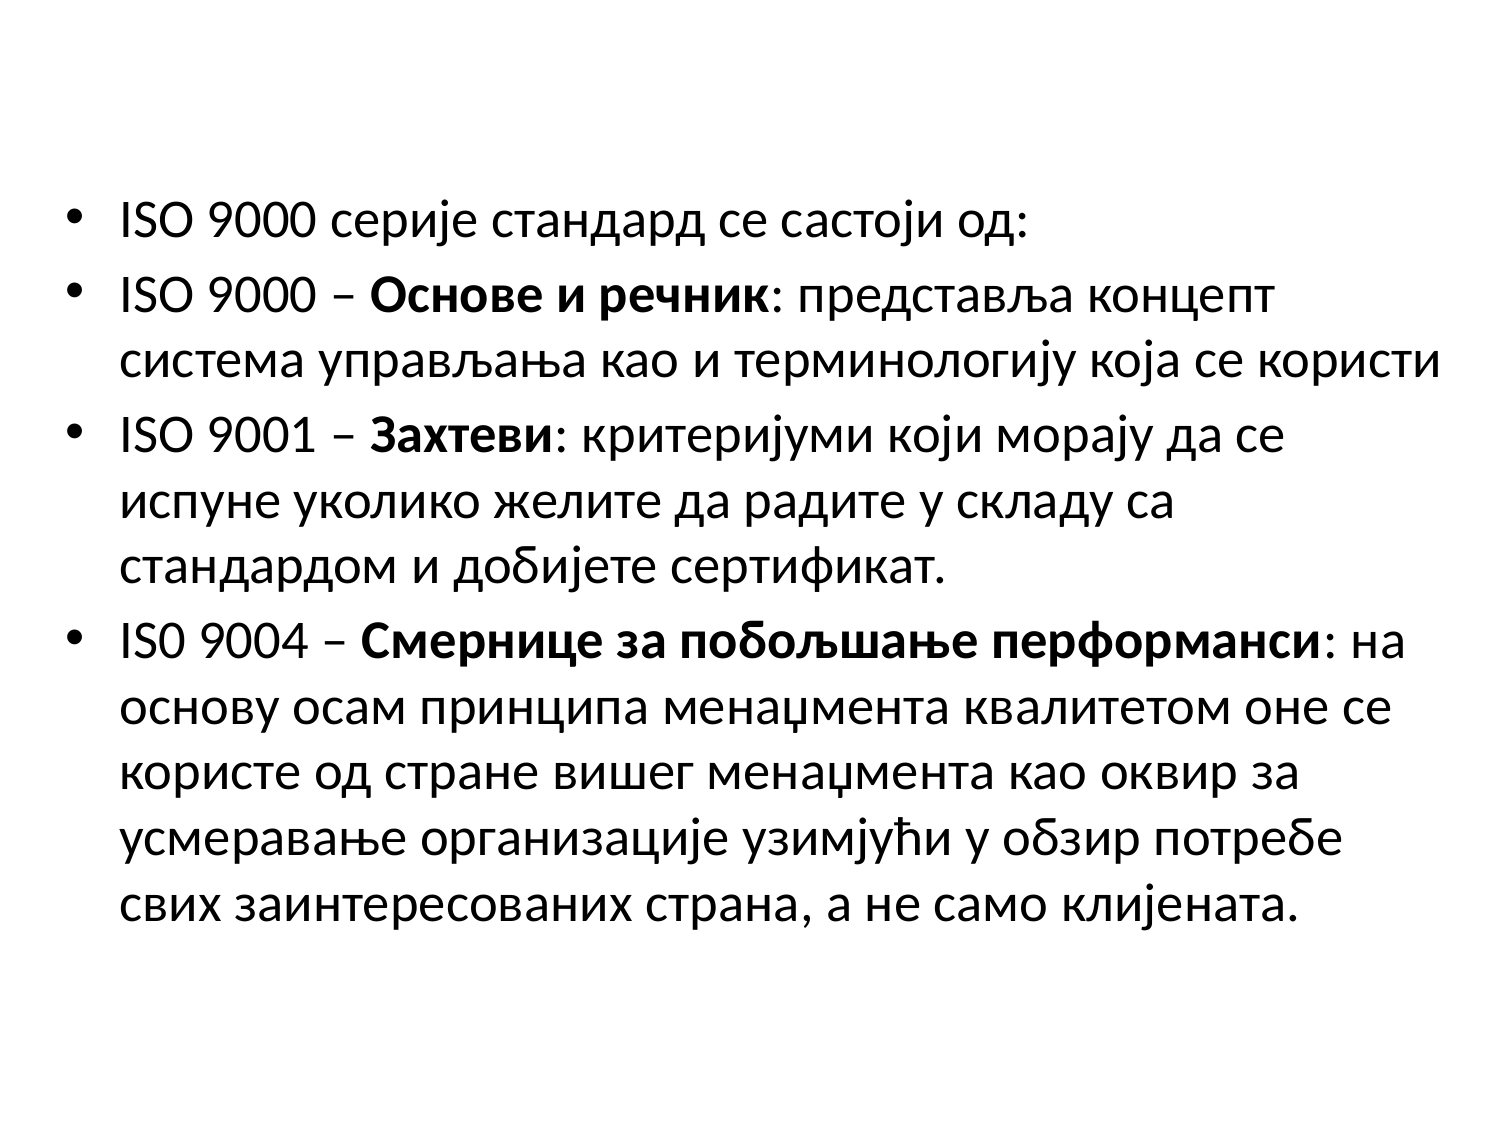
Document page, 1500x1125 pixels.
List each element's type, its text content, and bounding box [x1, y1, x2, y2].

list ISO 9000 серије стандард се састоји од: ISO 9000 – Основе и речник: представља концепт система управљања као и терминологију која се користи ISO 9001 – Захтеви: критеријуми који морају да се испуне уколико желите да радите у складу са стандардом и добијете сертификат. IS0 9004 – Смернице за побољшање перформанси: на основу осам принципа менаџмента квалитетом оне се користе од стране вишег менаџмента као оквир за усмеравање организације узимјући у обзир потребе свих заинтересованих страна, а не само клијената. [50, 174, 1463, 1005]
